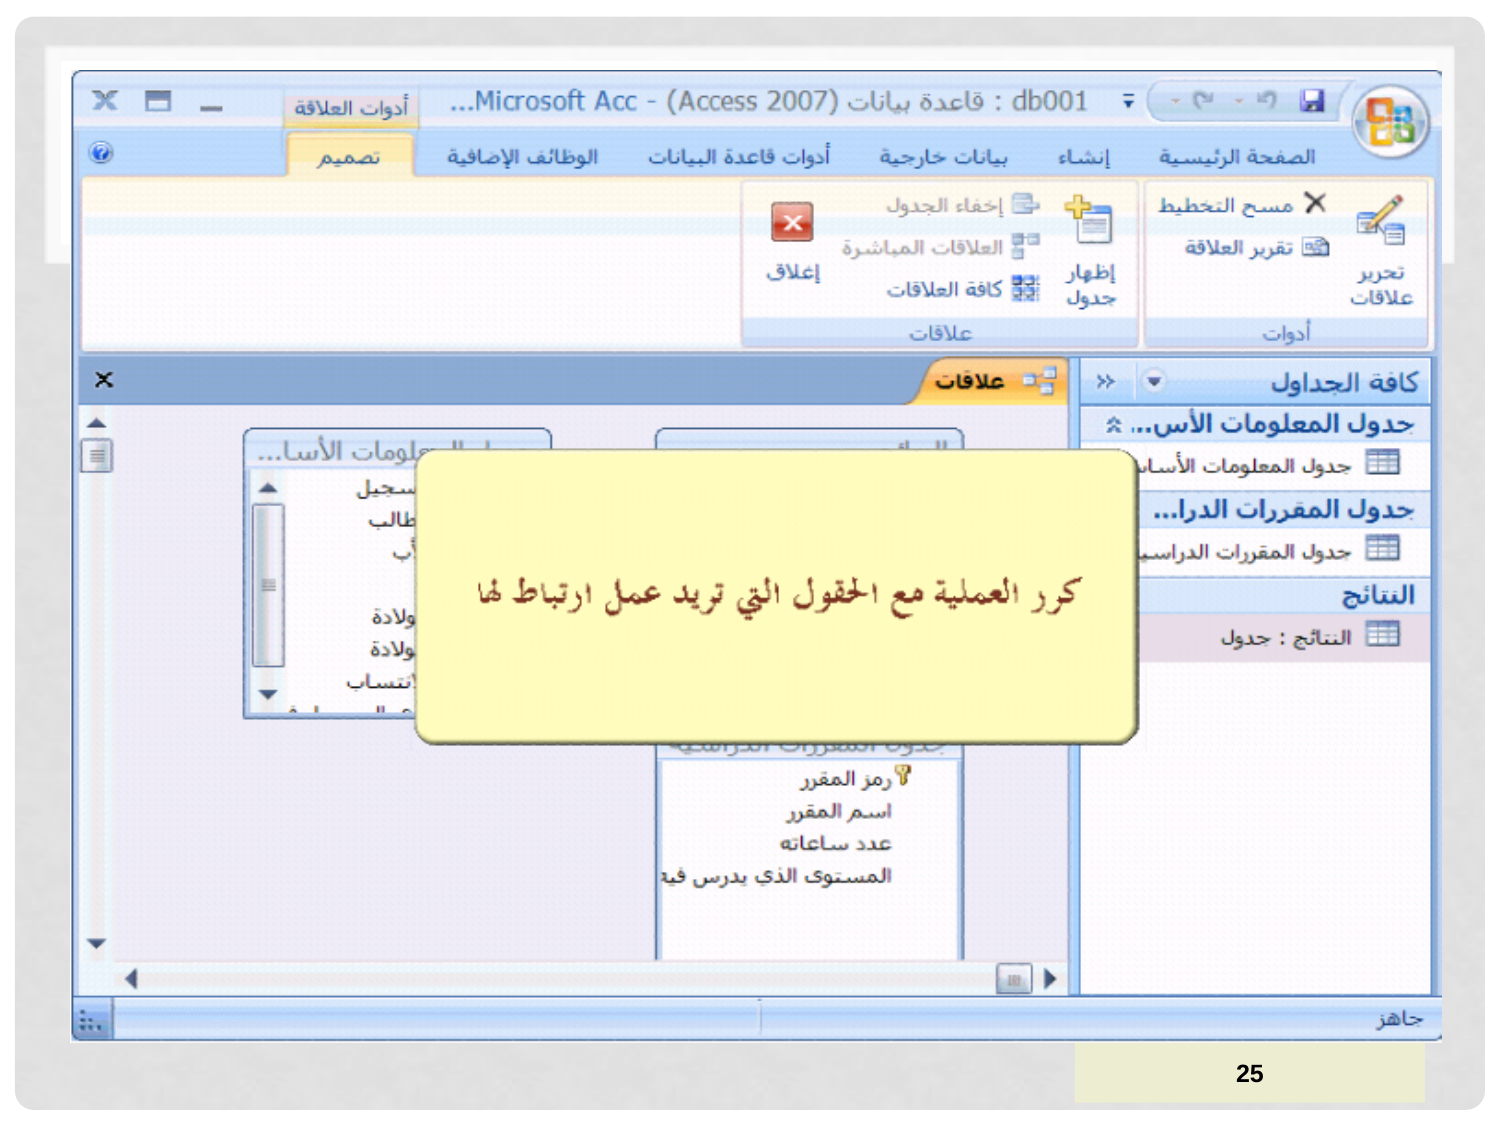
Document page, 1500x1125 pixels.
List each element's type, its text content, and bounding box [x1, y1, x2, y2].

picture [70, 70, 1442, 1044]
slide_number 25 [1074, 1044, 1425, 1103]
